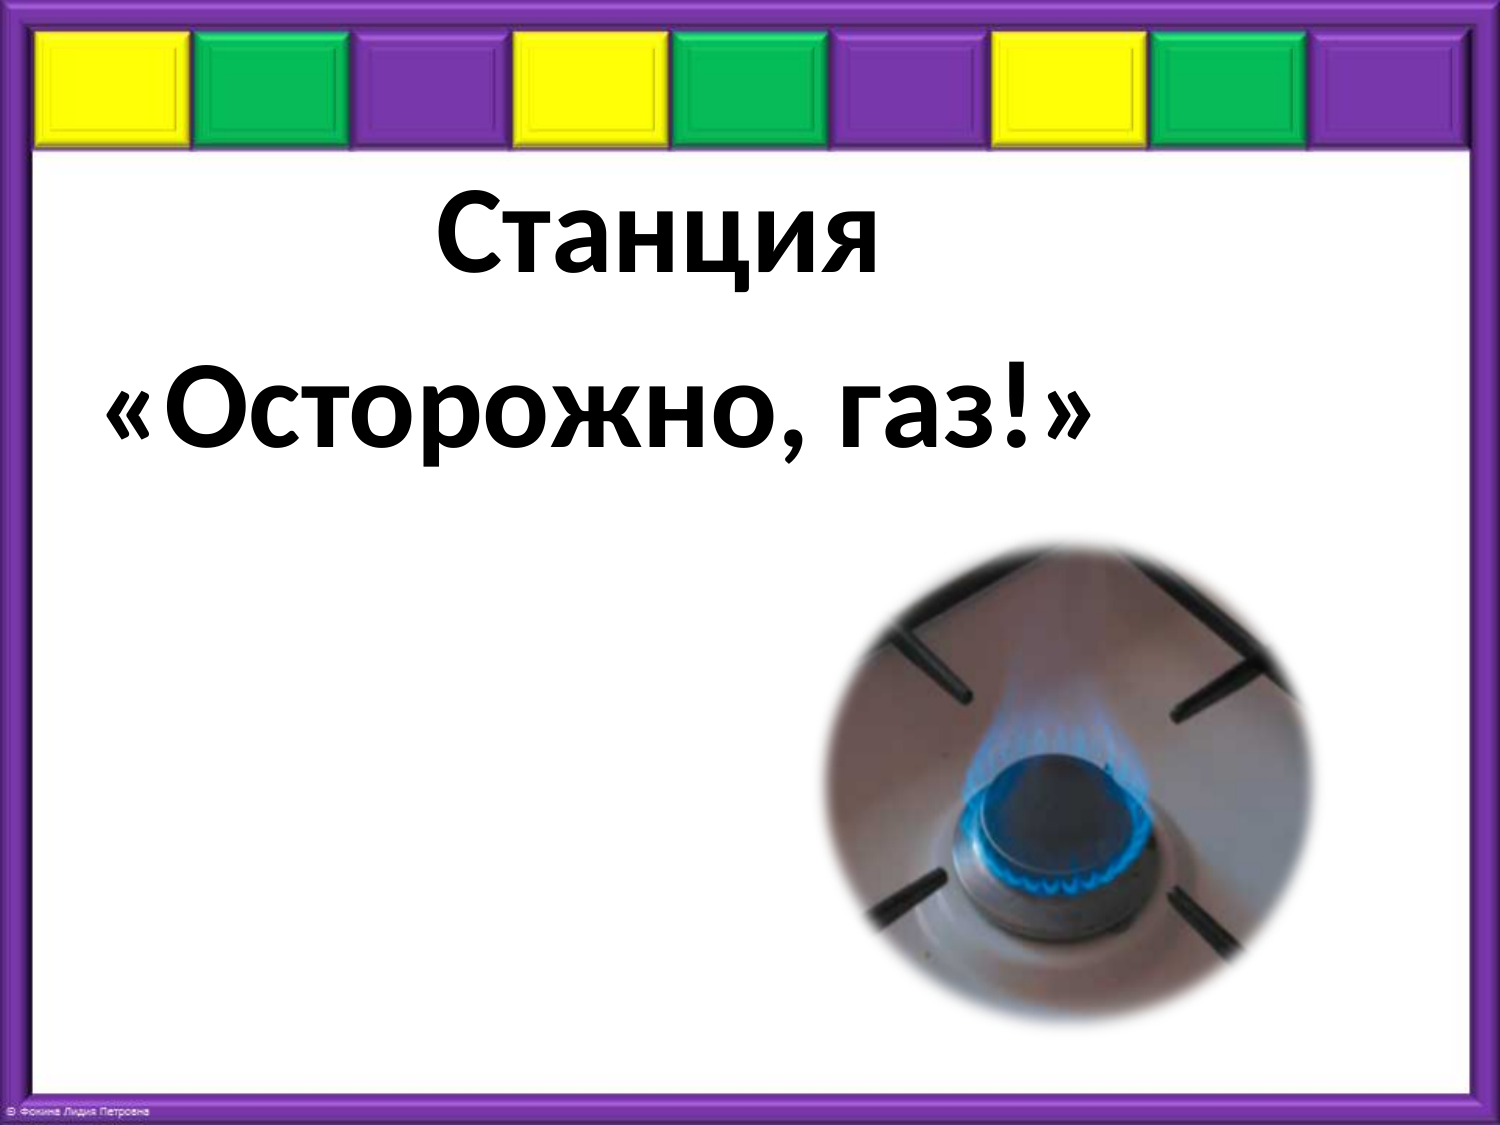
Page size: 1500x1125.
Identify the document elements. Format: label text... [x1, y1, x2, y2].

picture [0, 0, 1500, 1125]
text_box Станция «Осторожно, газ!» [82, 140, 1425, 774]
